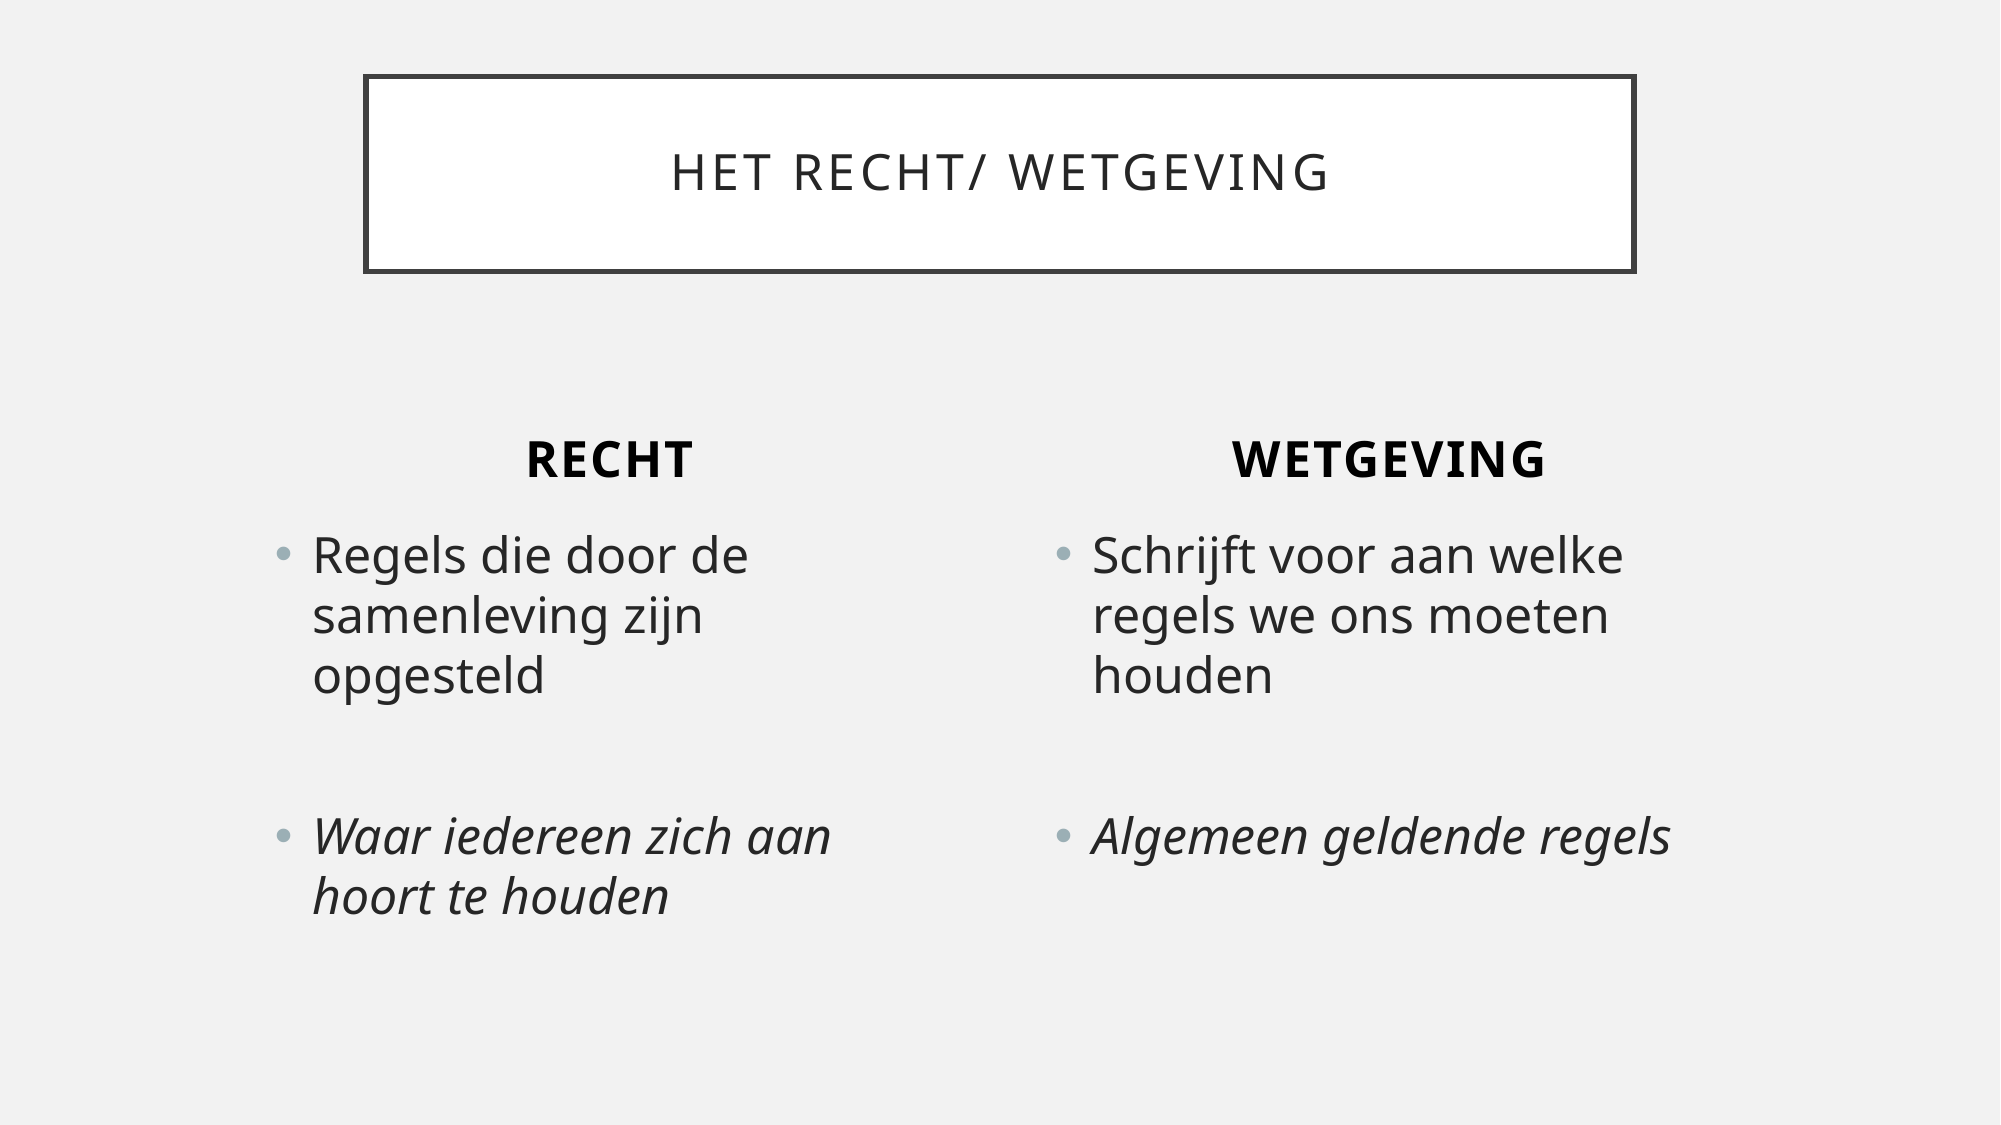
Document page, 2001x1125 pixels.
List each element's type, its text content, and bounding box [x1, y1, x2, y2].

list Wetgeving [1039, 379, 1741, 495]
title Het recht/ wetgeving [363, 74, 1637, 274]
list Schrijft voor aan welke regels we ons moeten houden Algemeen geldende regels [1039, 515, 1738, 942]
list Recht [259, 379, 961, 495]
list Regels die door de samenleving zijn opgesteld Waar iedereen zich aan hoort te houden [259, 515, 961, 942]
